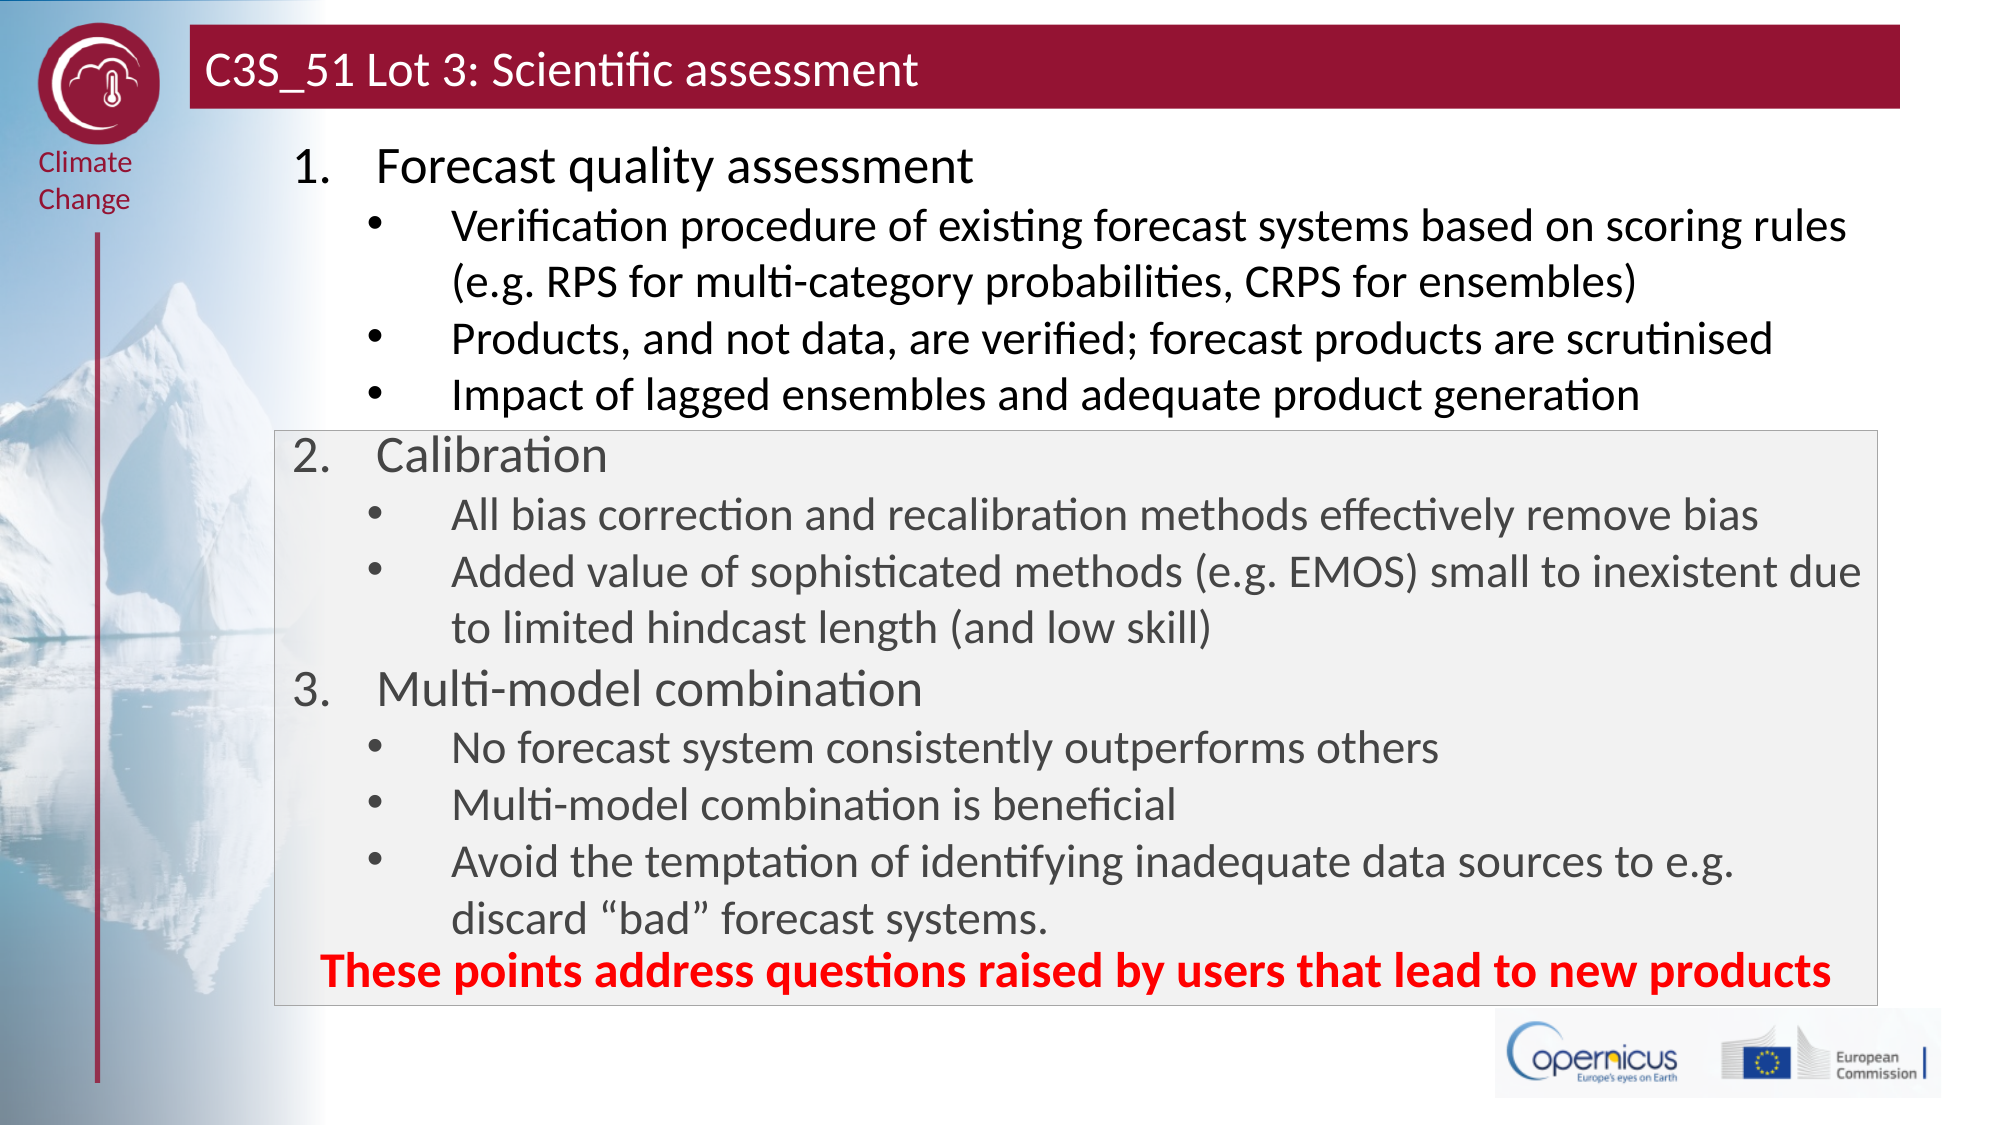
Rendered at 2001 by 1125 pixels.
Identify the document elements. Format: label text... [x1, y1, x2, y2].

title C3S_51 Lot 3: Scientific assessment [189, 24, 1900, 109]
picture [25, 4, 171, 155]
text_box These points address questions raised by users that lead to new products [274, 430, 1878, 1006]
picture [1495, 1008, 1942, 1098]
list Forecast quality assessment Verification procedure of existing forecast systems based on scoring rules (e.g. RPS for multi-category probabilities, CRPS for ensembles) Products, and not data, are verified; forecast products are scrutinised Impact of lagged ensembles and adequate product generation Calibration All bias correction and recalibration methods effectively remove bias Added value of sophisticated methods (e.g. EMOS) small to inexistent due to limited hindcast length (and low skill) Multi-model combination No forecast system consistently outperforms others Multi-model combination is beneficial Avoid the temptation of identifying inadequate data sources to e.g. discard “bad” forecast systems. [276, 123, 1899, 1050]
